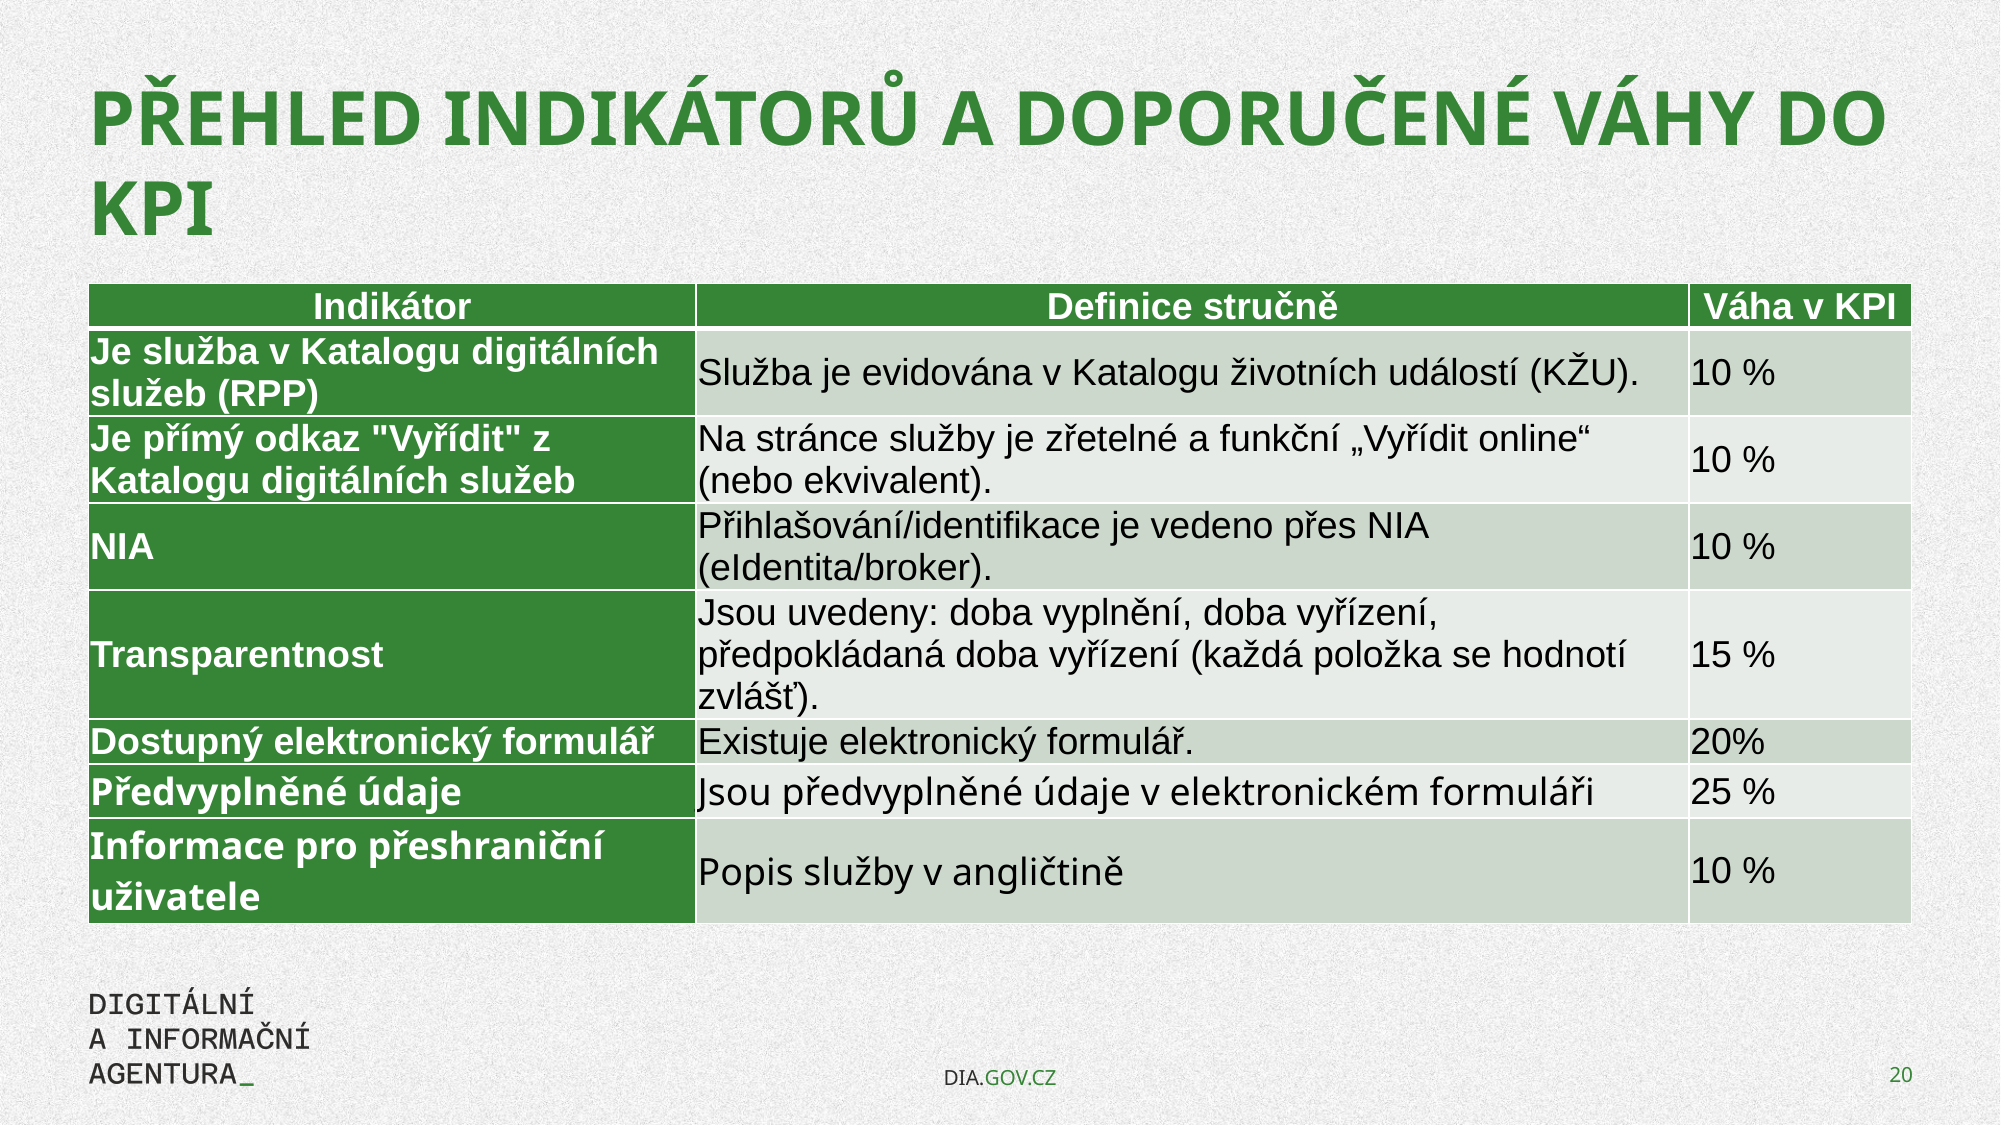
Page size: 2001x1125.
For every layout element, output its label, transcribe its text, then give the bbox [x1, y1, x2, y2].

table_cell 10 % [1690, 417, 1911, 502]
table_cell Popis služby v angličtině [697, 819, 1688, 923]
table_cell Předvyplněné údaje [89, 765, 695, 817]
table_cell Existuje elektronický formulář. [697, 720, 1688, 763]
table_header Definice stručně [697, 284, 1688, 326]
table_cell Jsou předvyplněné údaje v elektronickém formuláři [697, 765, 1688, 817]
table_cell Informace pro přeshraniční uživatele [89, 819, 695, 923]
title Přehled indikátorů a doporučené váhy do KPI [88, 70, 1912, 283]
table_cell 15 % [1690, 591, 1911, 718]
table_cell Transparentnost [89, 591, 695, 718]
table_cell Služba je evidována v Katalogu životních událostí (KŽU). [697, 331, 1688, 415]
table_cell NIA [89, 504, 695, 589]
table_cell 25 % [1690, 765, 1911, 817]
table_cell Na stránce služby je zřetelné a funkční „Vyřídit online“ (nebo ekvivalent). [697, 417, 1688, 502]
table_cell Přihlašování/identifikace je vedeno přes NIA (eIdentita/broker). [697, 504, 1688, 589]
table_cell Dostupný elektronický formulář [89, 720, 695, 763]
picture [0, 0, 2001, 1125]
table_cell 20% [1690, 720, 1911, 763]
table_cell Je přímý odkaz "Vyřídit" z Katalogu digitálních služeb [89, 417, 695, 502]
footer DIA.GOV.CZ [558, 1037, 1442, 1098]
table_header Indikátor [89, 284, 695, 326]
table_cell 10 % [1690, 504, 1911, 589]
table_cell 10 % [1690, 331, 1911, 415]
table_header Váha v KPI [1690, 284, 1911, 326]
slide_number 20 [1612, 1037, 1928, 1098]
table_cell 10 % [1690, 819, 1911, 923]
table_cell Je služba v Katalogu digitálních služeb (RPP) [89, 331, 695, 415]
table_cell Jsou uvedeny: doba vyplnění, doba vyřízení, předpokládaná doba vyřízení (každá položka se hodnotí zvlášť). [697, 591, 1688, 718]
